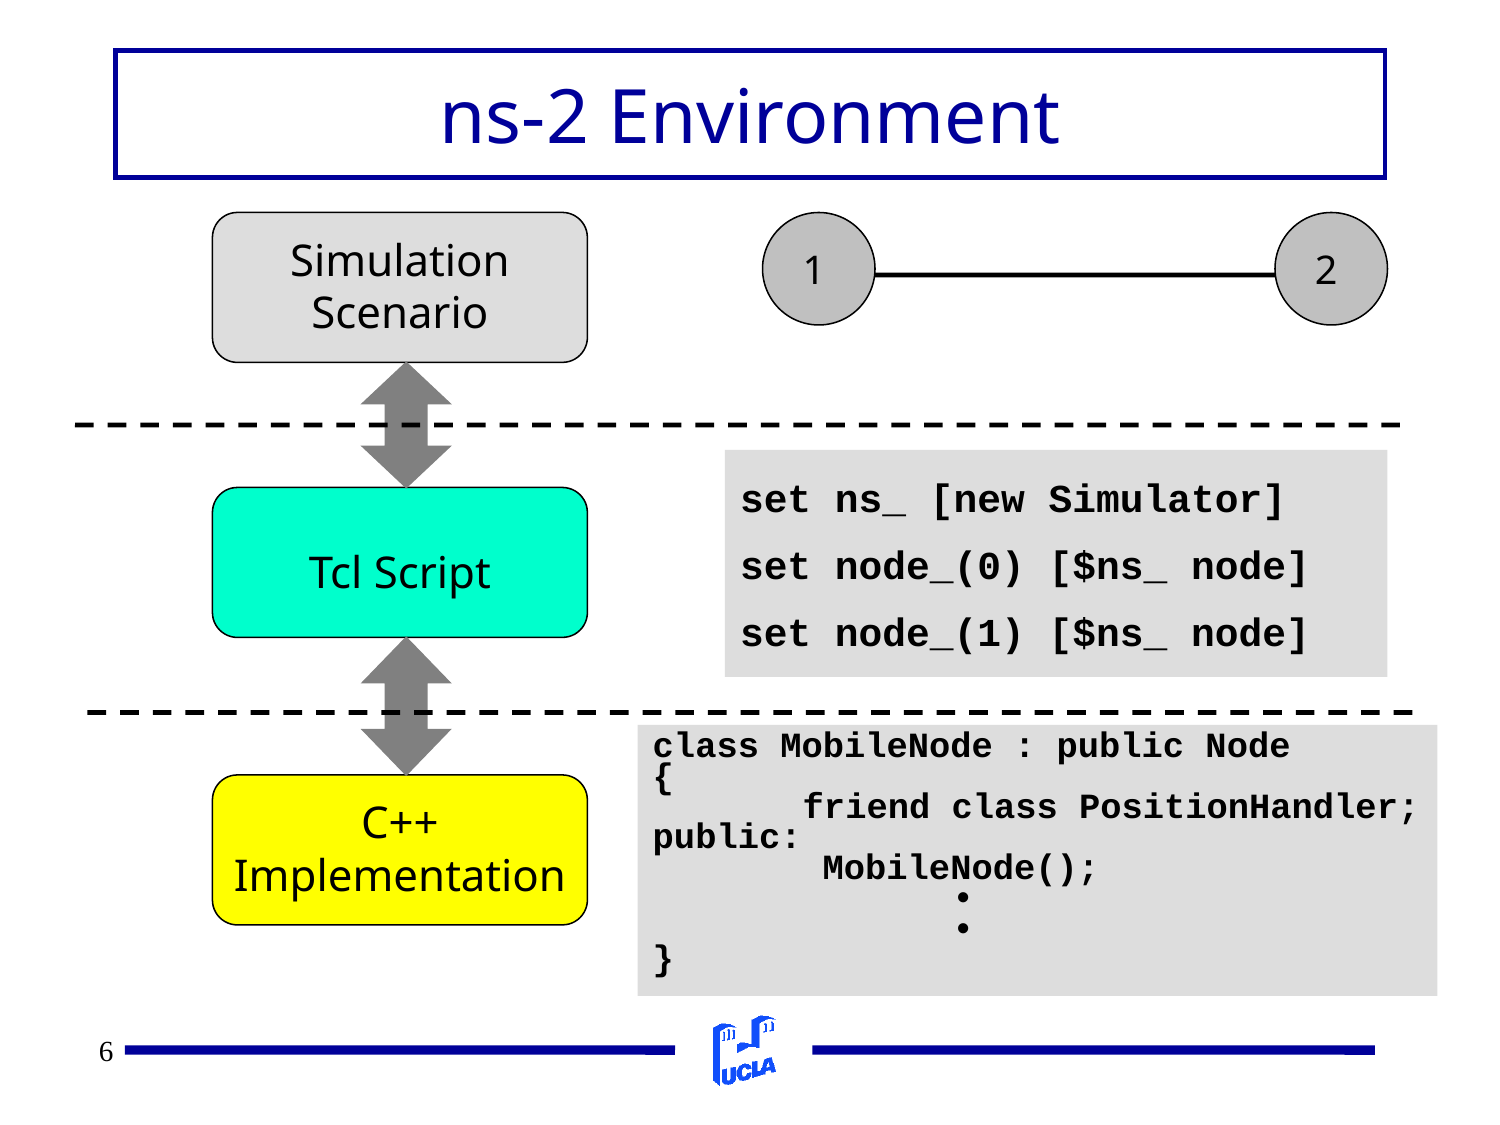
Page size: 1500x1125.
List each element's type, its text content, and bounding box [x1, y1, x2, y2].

text_box [212, 487, 588, 638]
text_box set ns_ [new Simulator] set node_(0) [$ns_ node] set node_(1) [$ns_ node] [724, 449, 1388, 677]
slide_number 6 [62, 1024, 151, 1076]
title ns-2 Environment [113, 48, 1387, 180]
text_box [362, 637, 450, 773]
text_box [362, 372, 450, 488]
picture [704, 1012, 785, 1090]
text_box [187, 774, 613, 926]
text_box class MobileNode : public Node { friend class PositionHandler; public: MobileNode(); • • } [637, 724, 1438, 996]
text_box Tcl Script [237, 537, 563, 606]
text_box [212, 212, 588, 363]
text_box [762, 212, 1388, 326]
